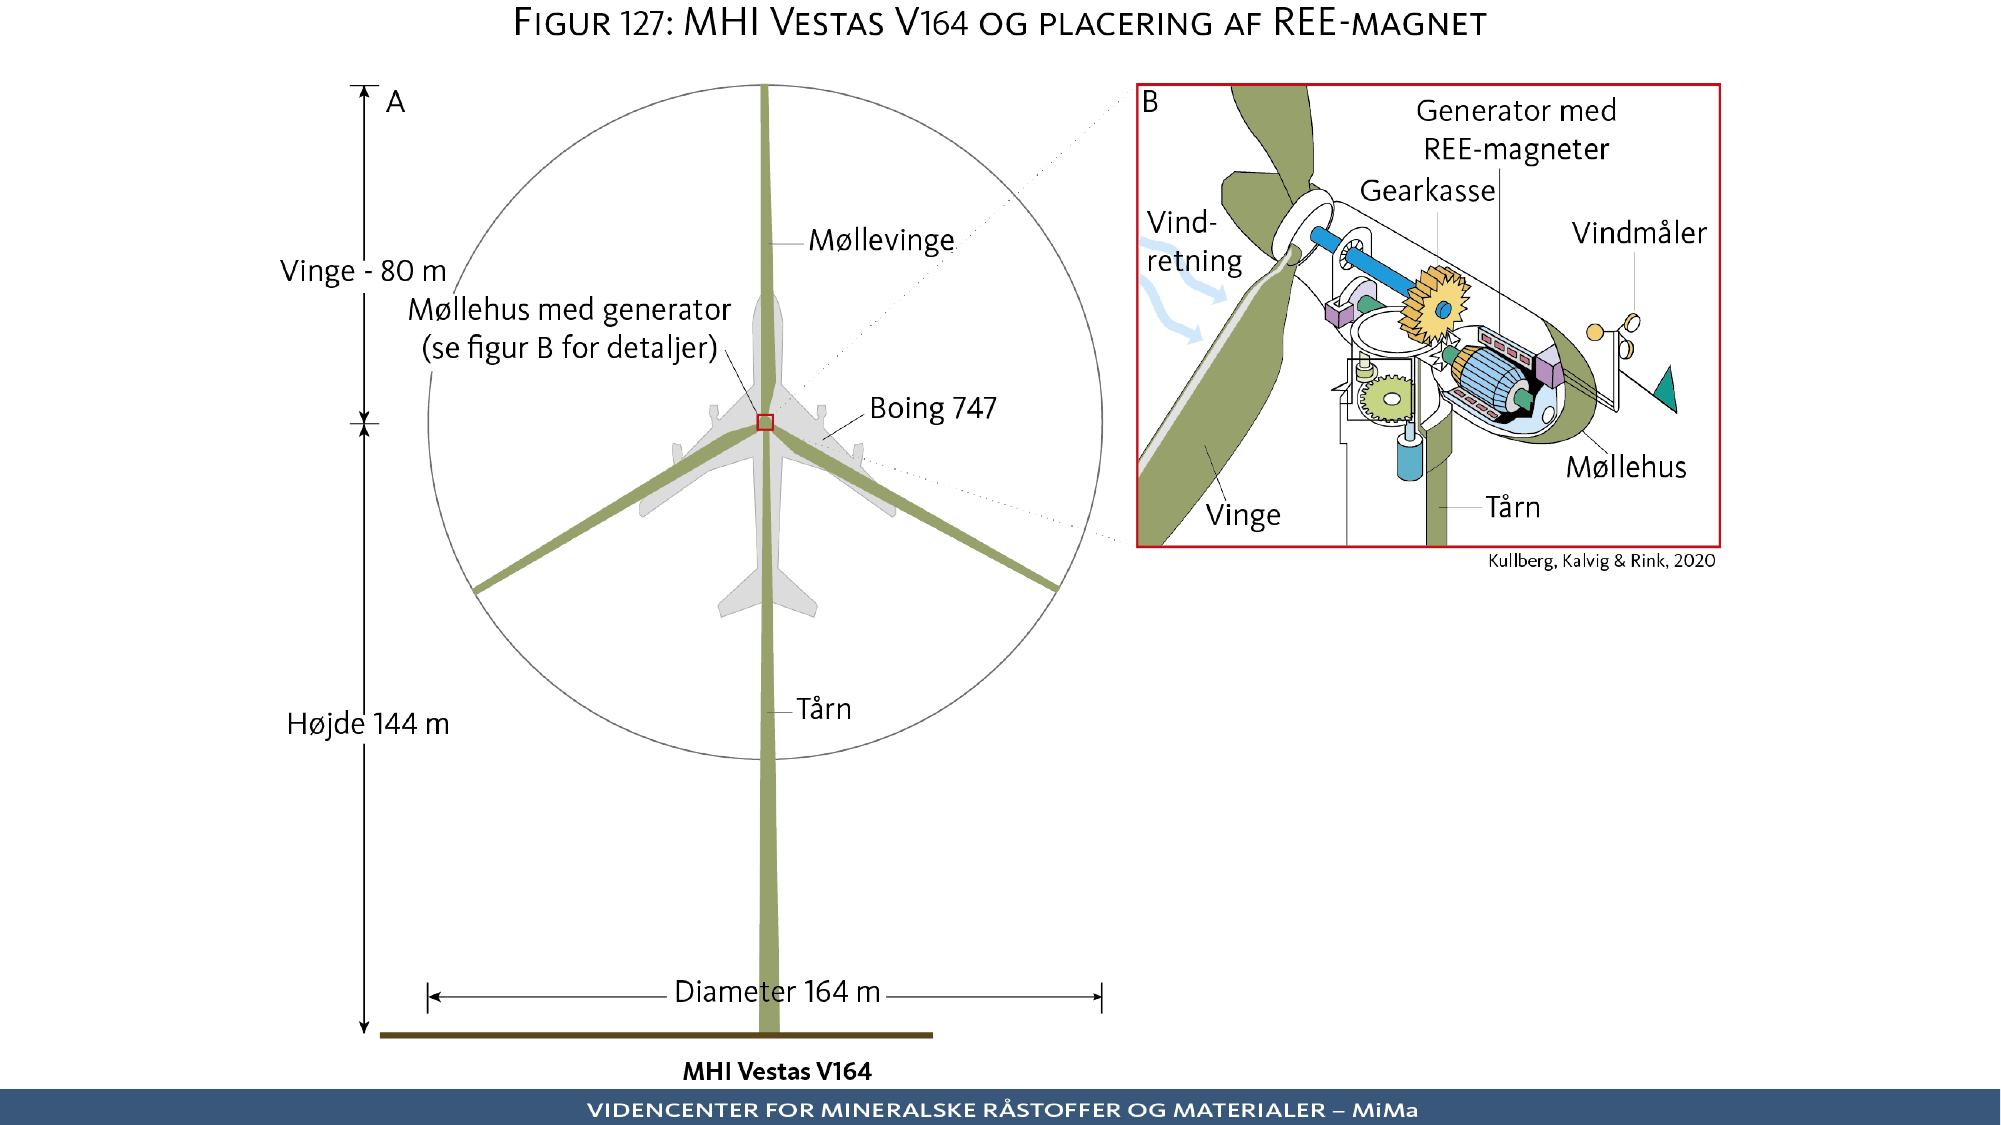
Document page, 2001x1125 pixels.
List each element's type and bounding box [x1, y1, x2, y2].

picture [0, 1089, 2001, 1125]
picture [279, 0, 1721, 1087]
